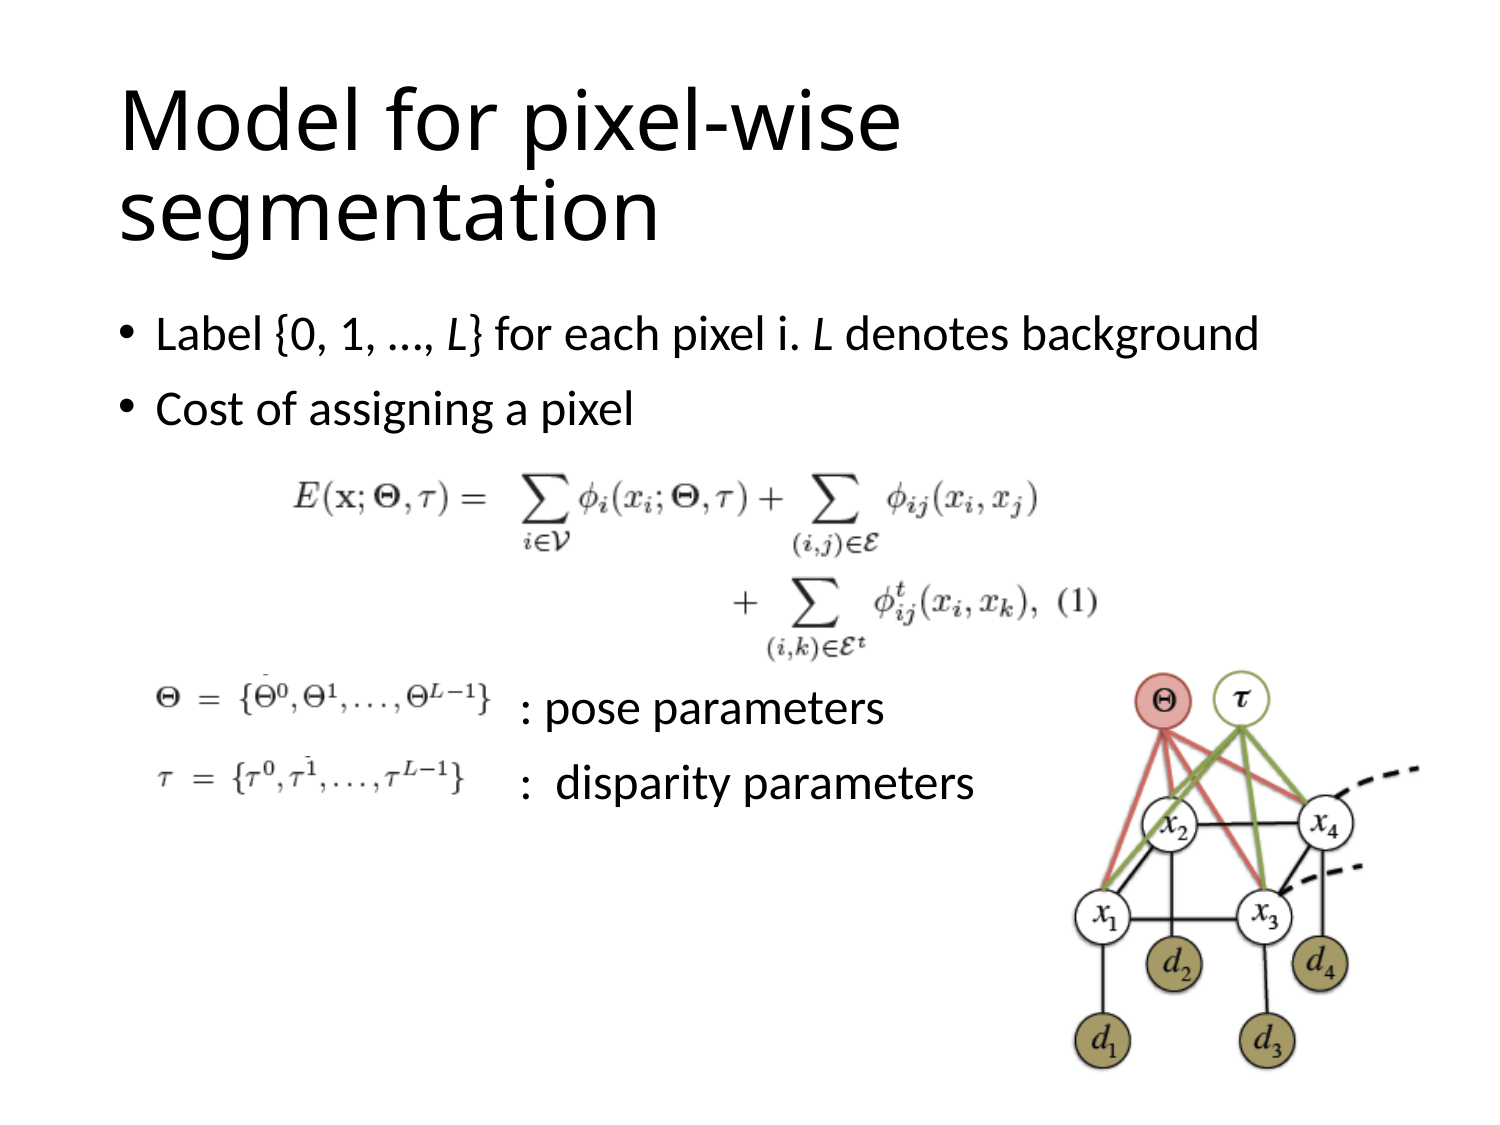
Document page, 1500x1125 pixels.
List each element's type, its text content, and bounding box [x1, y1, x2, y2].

picture [149, 674, 497, 718]
title Model for pixel-wise segmentation [103, 59, 1397, 278]
picture [153, 756, 466, 798]
picture [289, 464, 1435, 1083]
list Label {0, 1, …, L} for each pixel i. L denotes background Cost of assigning a pixel : pose parameters : disparity parameters [103, 299, 1397, 1106]
